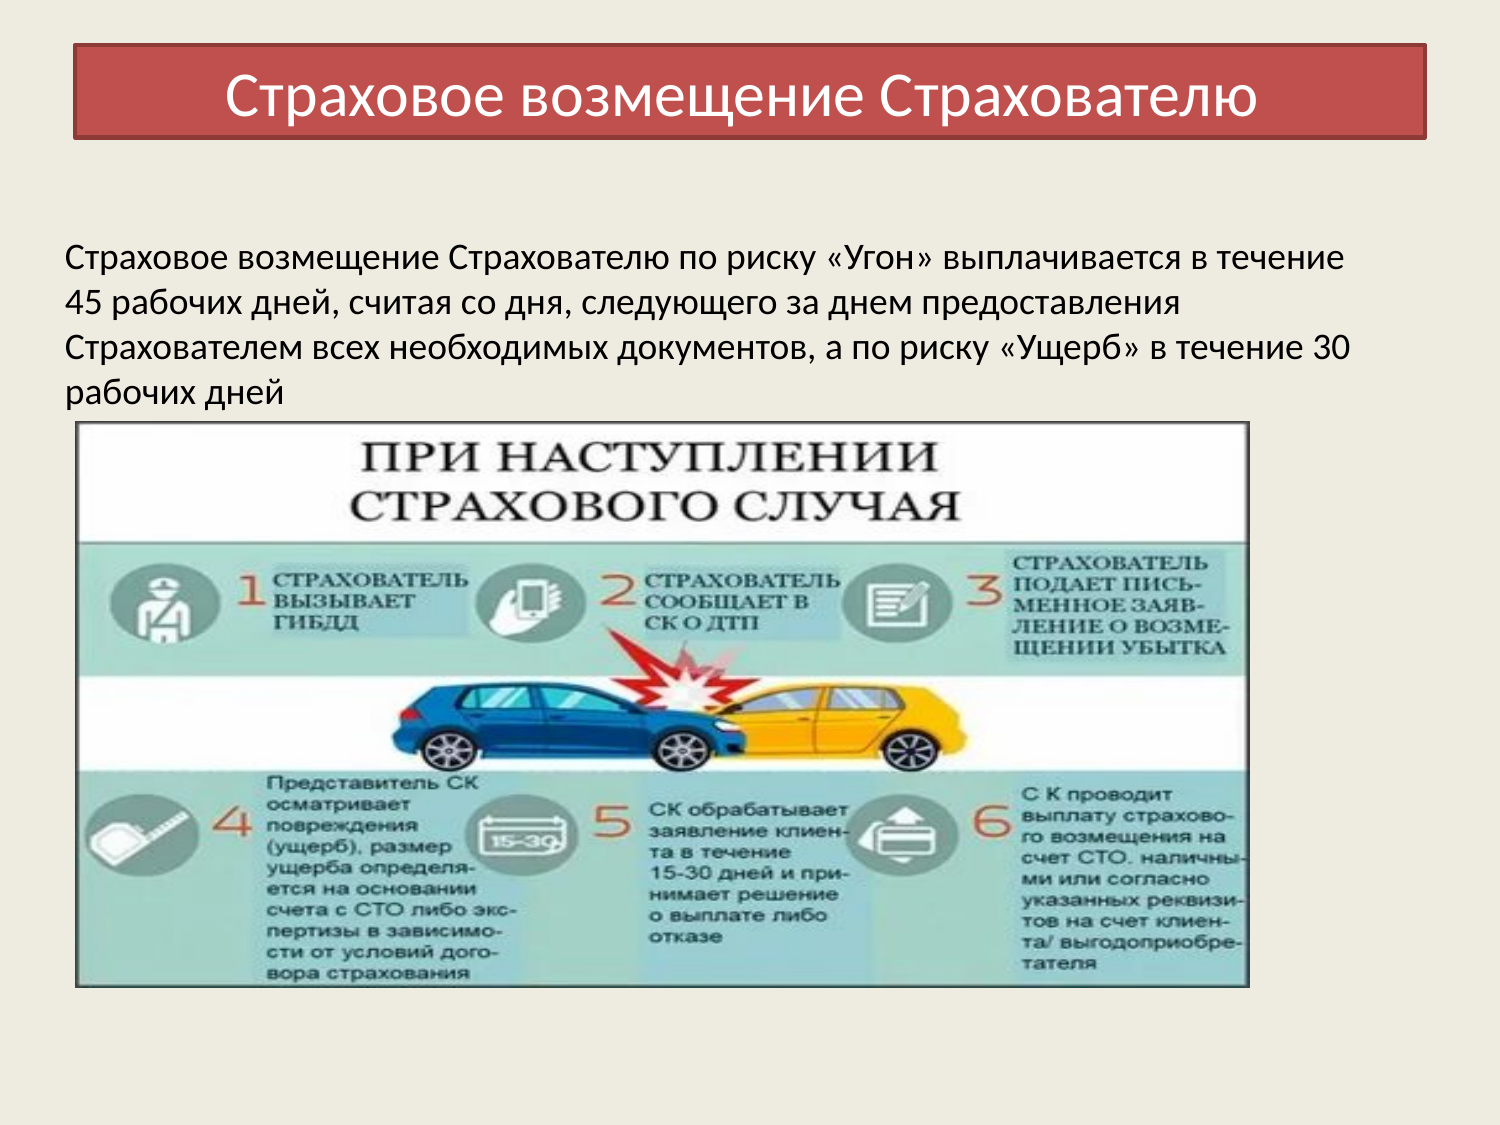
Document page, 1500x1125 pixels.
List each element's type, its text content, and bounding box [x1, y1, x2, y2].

text_box Страховое возмещение Страхователю по риску «Угон» выплачивается в течение 45 рабочих дней, считая со дня, следующего за днем предоставления Страхователем всех необходимых документов, а по риску «Ущерб» в течение 30 рабочих дней [49, 224, 1388, 420]
picture [74, 421, 1251, 988]
title Страховое возмещение Страхователю [73, 43, 1427, 140]
